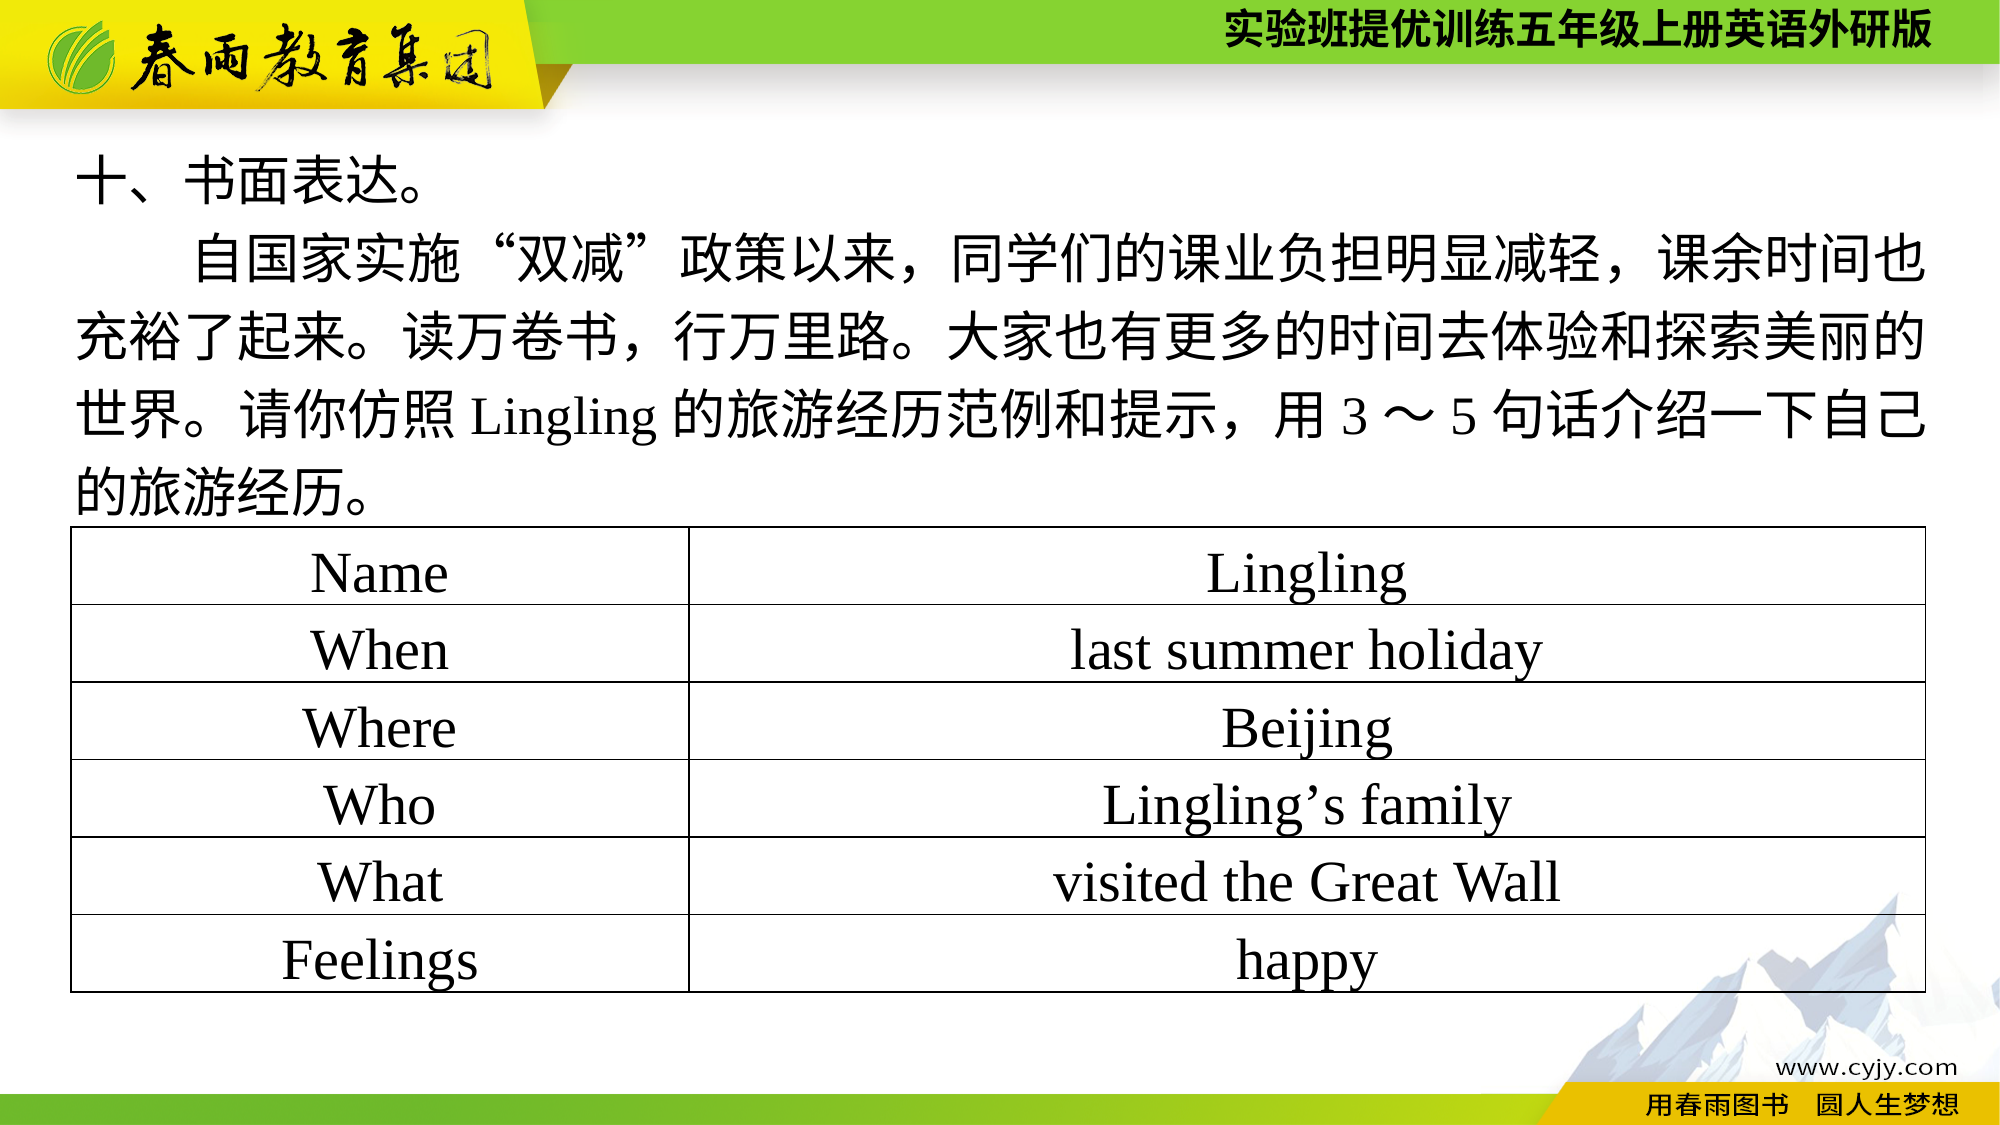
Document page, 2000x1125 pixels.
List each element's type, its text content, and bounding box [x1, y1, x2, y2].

table_cell visited the Great Wall [690, 838, 1925, 914]
table_cell Where [72, 683, 688, 759]
picture [0, 0, 2000, 1125]
table_cell last summer holiday [690, 605, 1925, 681]
table_cell Beijing [690, 683, 1925, 759]
list 十、书面表达。 自国家实施“双减”政策以来，同学们的课业负担明显减轻，课余时间也充裕了起来。读万卷书，行万里路。大家也有更多的时间去体验和探索美丽的世界。请你仿照Lingling的旅游经历范例和提示，用3～5句话介绍一下自己的旅游经历。 [59, 125, 1944, 527]
table_cell Who [72, 760, 688, 836]
table_cell What [72, 838, 688, 914]
table_header Name [72, 528, 688, 604]
table_cell Feelings [72, 915, 688, 991]
table_cell happy [690, 915, 1925, 991]
table_cell Lingling’s family [690, 760, 1925, 836]
table_header Lingling [690, 528, 1925, 604]
table_cell When [72, 605, 688, 681]
